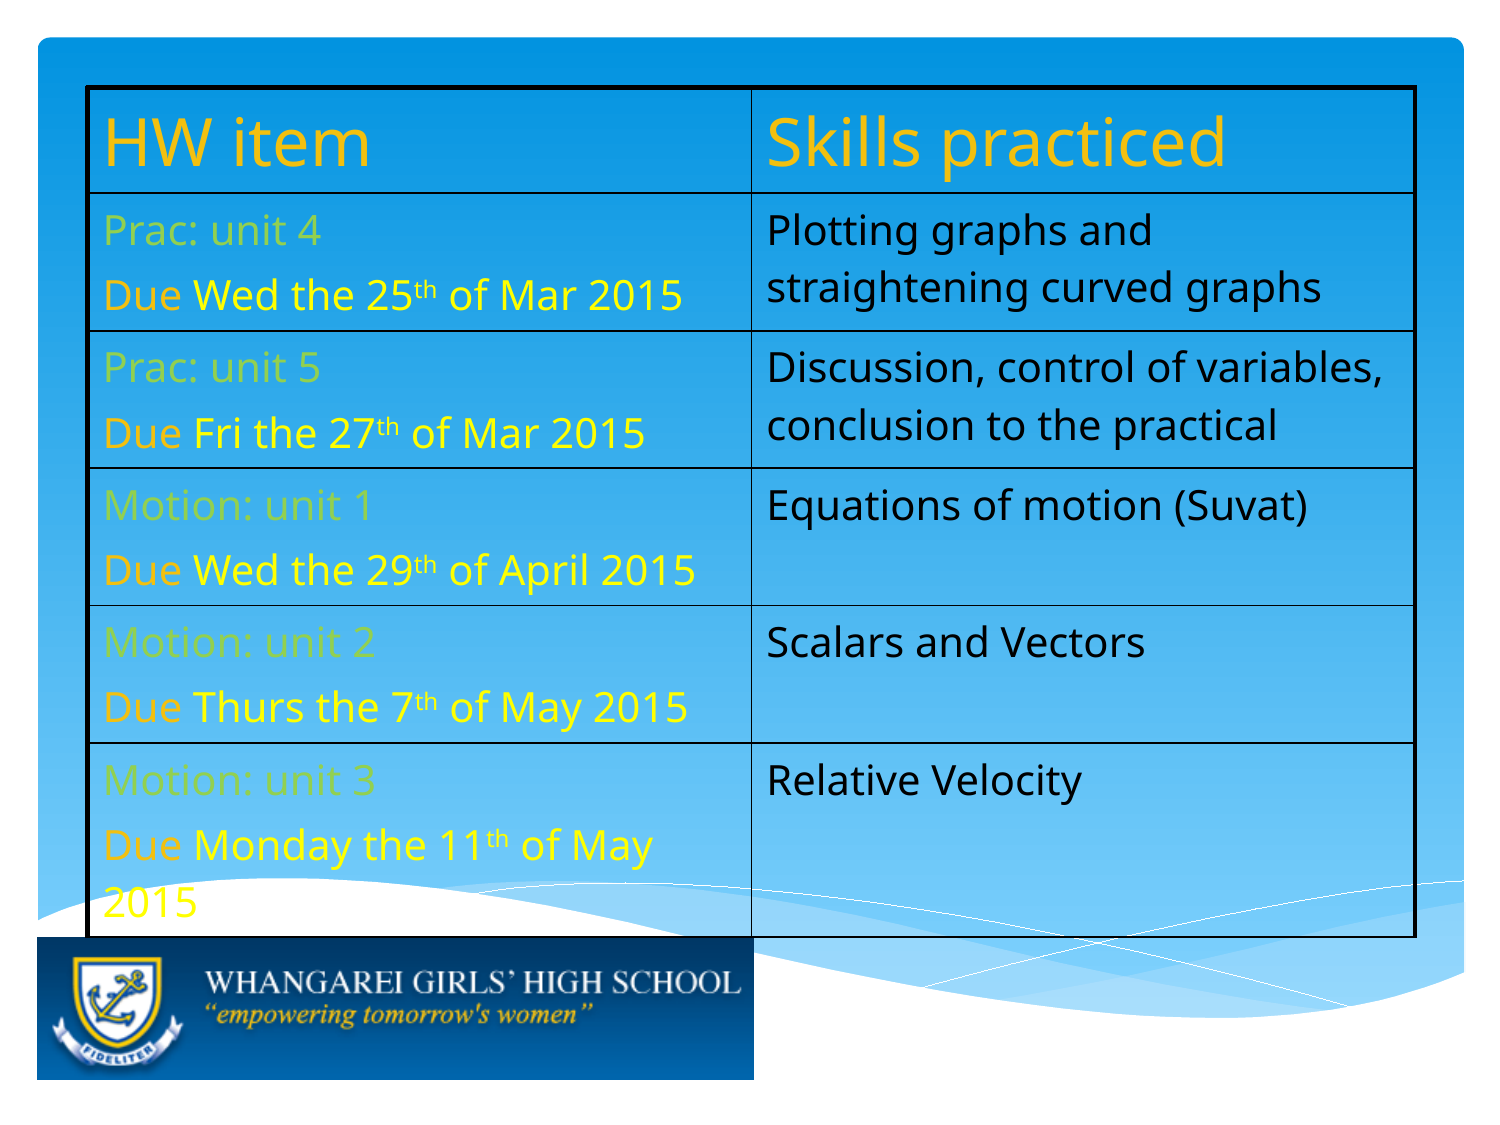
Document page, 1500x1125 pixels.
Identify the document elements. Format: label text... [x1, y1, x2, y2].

table_cell Motion: unit 1 Due Wed the 29th of April 2015 [90, 469, 751, 605]
table_cell Motion: unit 2 Due Thurs the 7th of May 2015 [90, 606, 751, 742]
table_header HW item [90, 90, 751, 192]
picture [37, 937, 754, 1080]
table_cell Prac: unit 5 Due Fri the 27th of Mar 2015 [90, 332, 751, 467]
table_cell Motion: unit 3 Due Monday the 11th of May 2015 [90, 744, 751, 935]
table_cell Plotting graphs and straightening curved graphs [752, 194, 1413, 330]
table_cell Relative Velocity [752, 744, 1413, 936]
table_cell Equations of motion (Suvat) [752, 469, 1413, 605]
table_cell Scalars and Vectors [752, 606, 1413, 742]
table_cell Discussion, control of variables, conclusion to the practical [752, 332, 1413, 467]
table_cell Prac: unit 4 Due Wed the 25th of Mar 2015 [90, 194, 751, 330]
table_header Skills practiced [752, 90, 1413, 192]
